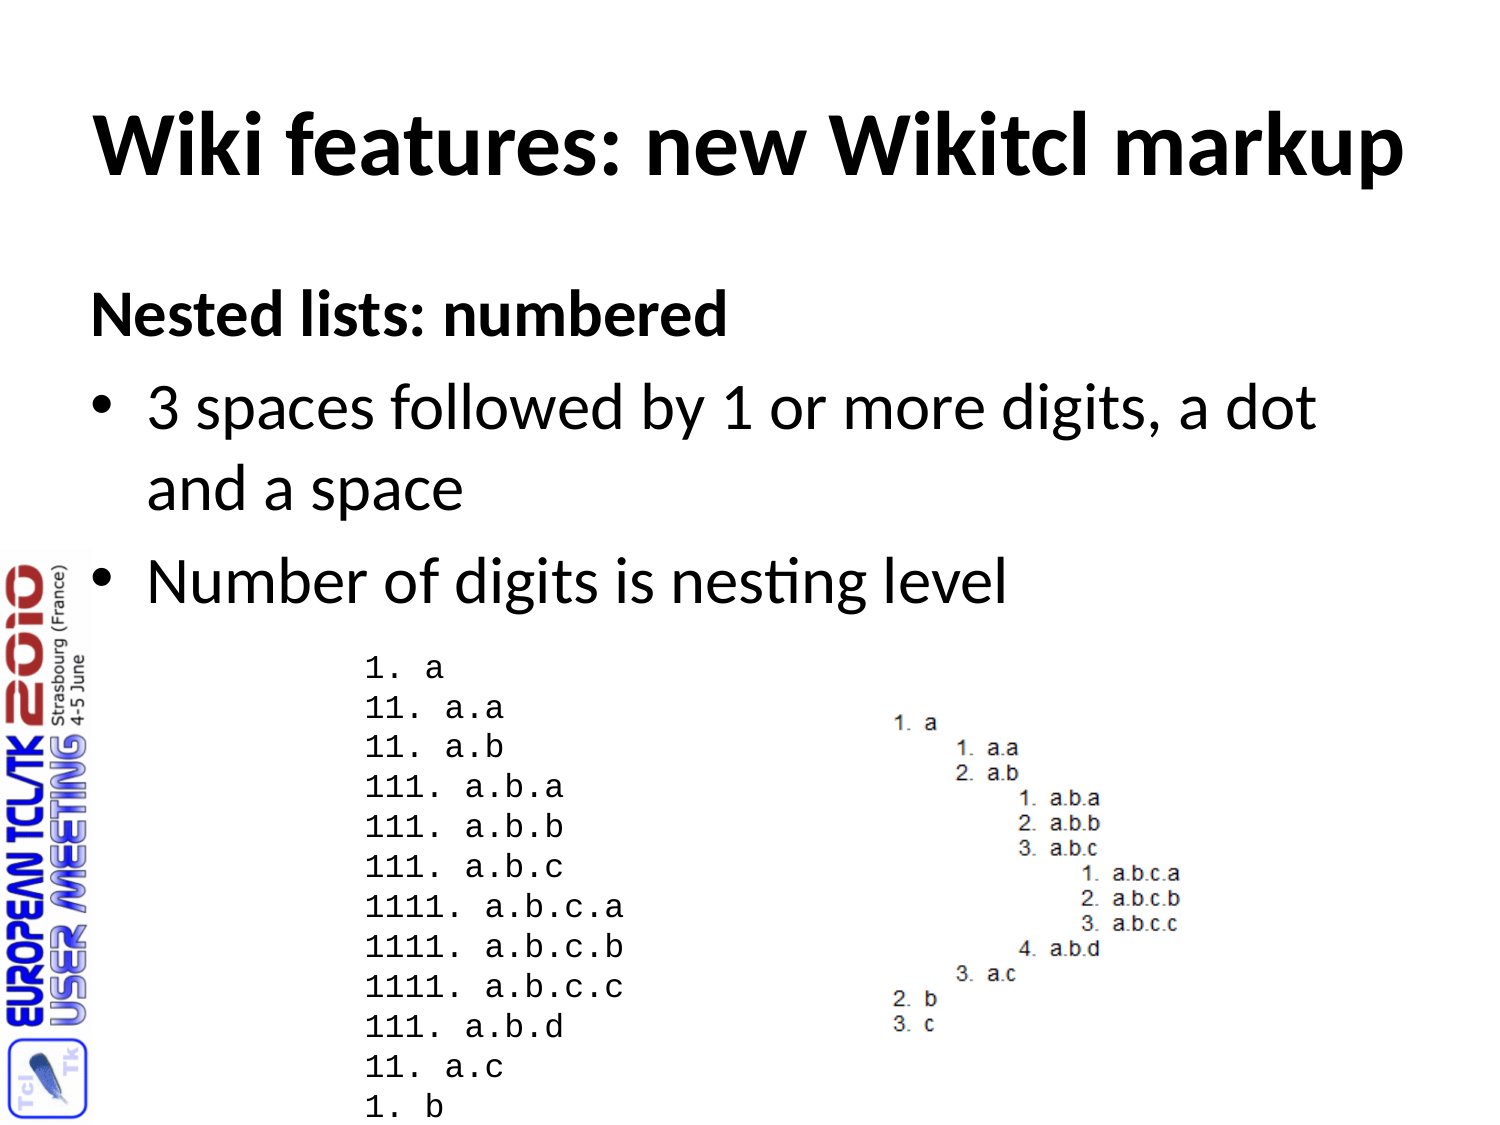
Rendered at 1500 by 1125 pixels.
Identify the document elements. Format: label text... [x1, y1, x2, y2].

picture [862, 699, 1199, 1055]
title Wiki features: new Wikitcl markup [75, 45, 1425, 233]
text_box 1. a 11. a.a 11. a.b 111. a.b.a 111. a.b.b 111. a.b.c 1111. a.b.c.a 1111. a.b.c.b 1111. a.b.c.c 111. a.b.d 11. a.c 1. b 1. c [289, 637, 640, 1125]
picture [0, 550, 334, 1124]
list Nested lists: numbered 3 spaces followed by 1 or more digits, a dot and a space Number of digits is nesting level [75, 262, 1425, 1005]
